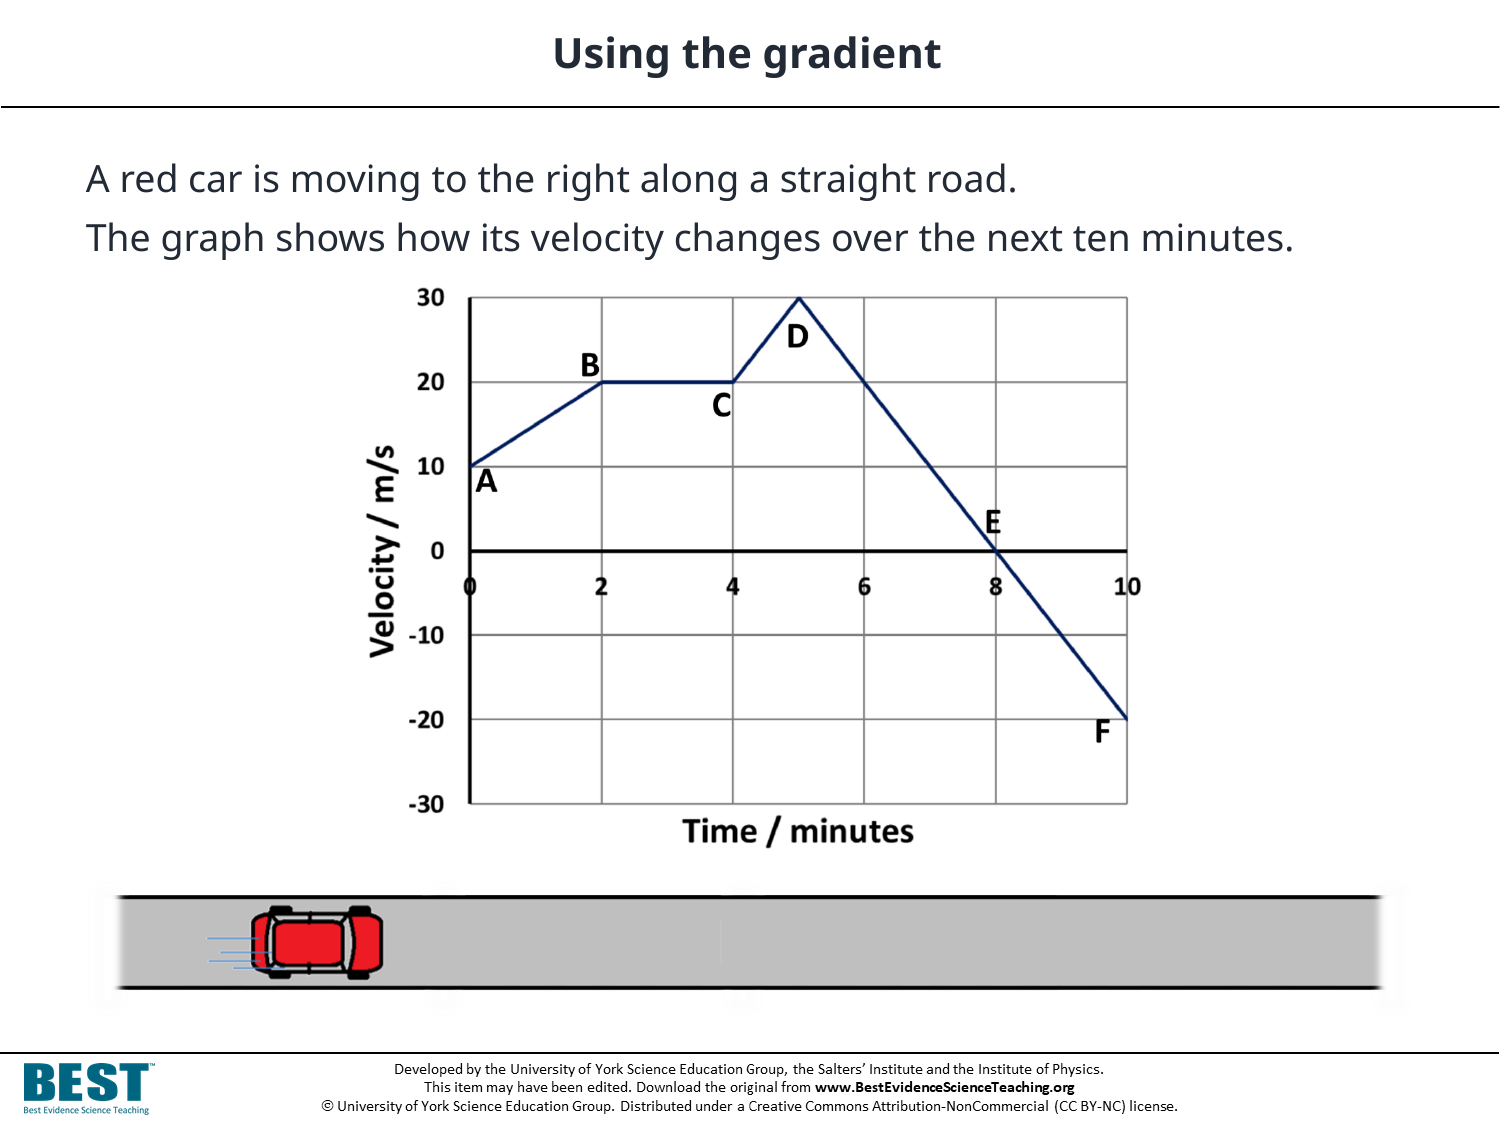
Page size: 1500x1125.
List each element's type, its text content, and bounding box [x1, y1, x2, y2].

picture [0, 106, 1500, 1125]
text_box Using the gradient [23, 4, 1471, 99]
